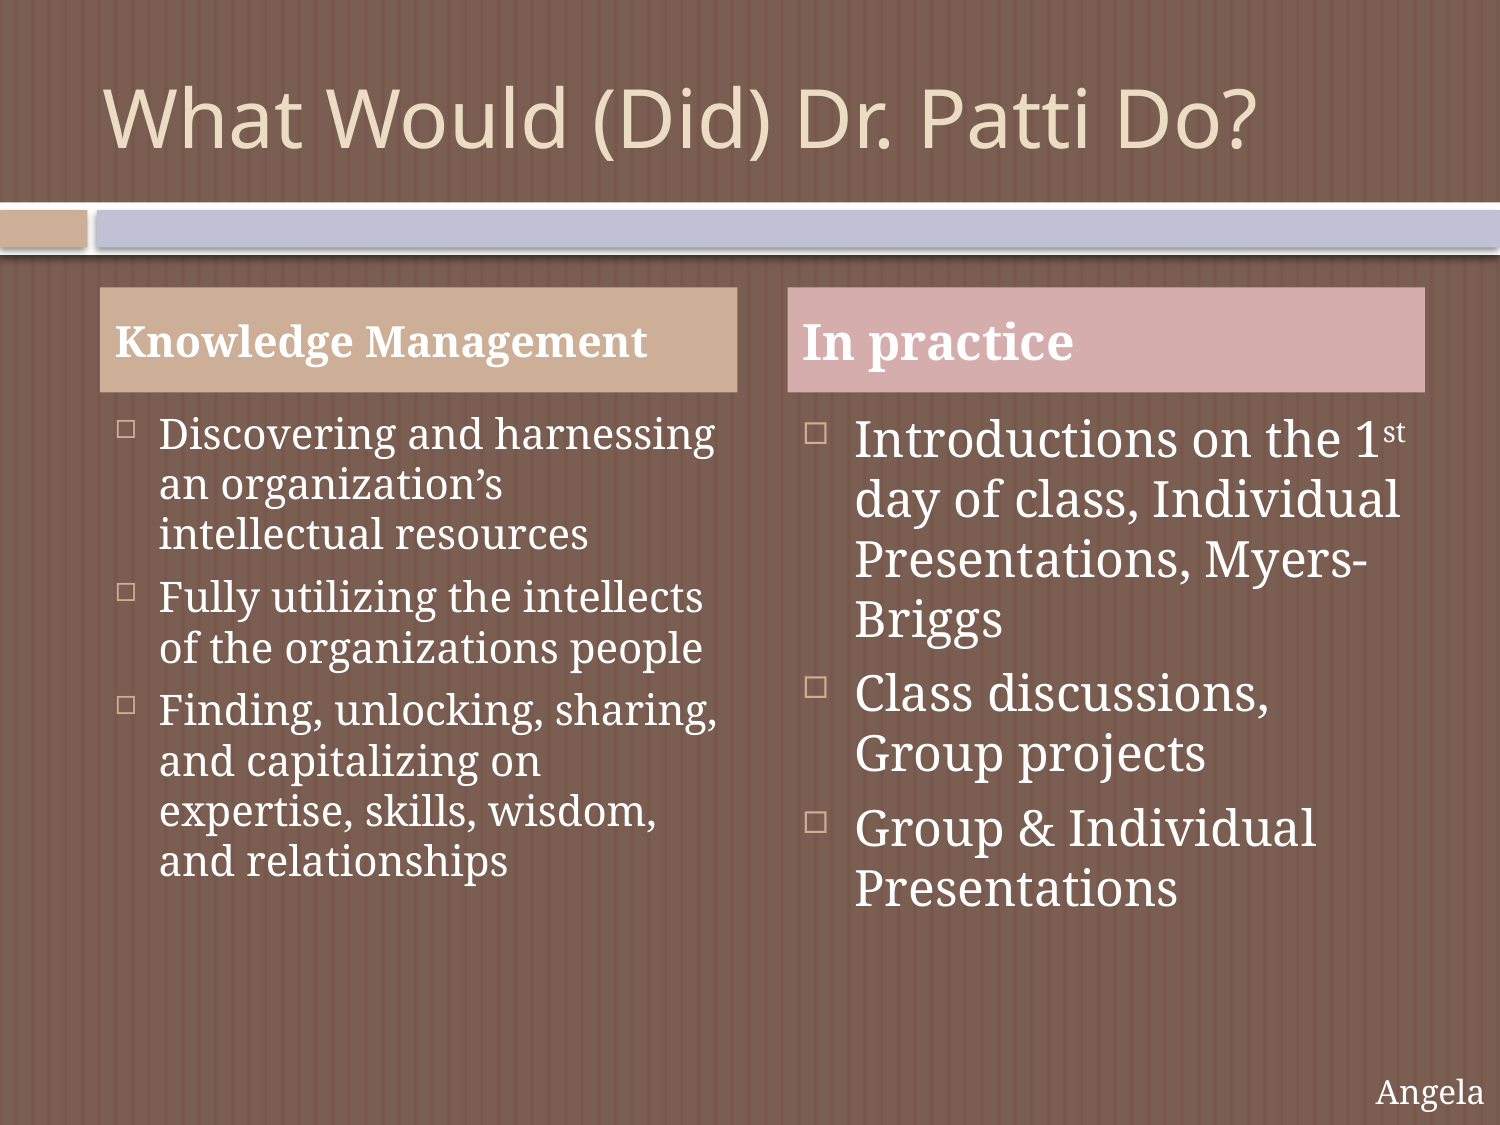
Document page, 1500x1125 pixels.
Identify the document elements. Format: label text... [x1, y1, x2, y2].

list Introductions on the 1st day of class, Individual Presentations, Myers-Briggs Class discussions, Group projects Group & Individual Presentations [787, 399, 1425, 988]
list Discovering and harnessing an organization’s intellectual resources Fully utilizing the intellects of the organizations people Finding, unlocking, sharing, and capitalizing on expertise, skills, wisdom, and relationships [99, 399, 738, 988]
text_box Angela [1175, 1064, 1500, 1119]
list Knowledge Management [99, 287, 738, 393]
title What Would (Did) Dr. Patti Do? [87, 44, 1425, 188]
list In practice [787, 287, 1425, 393]
